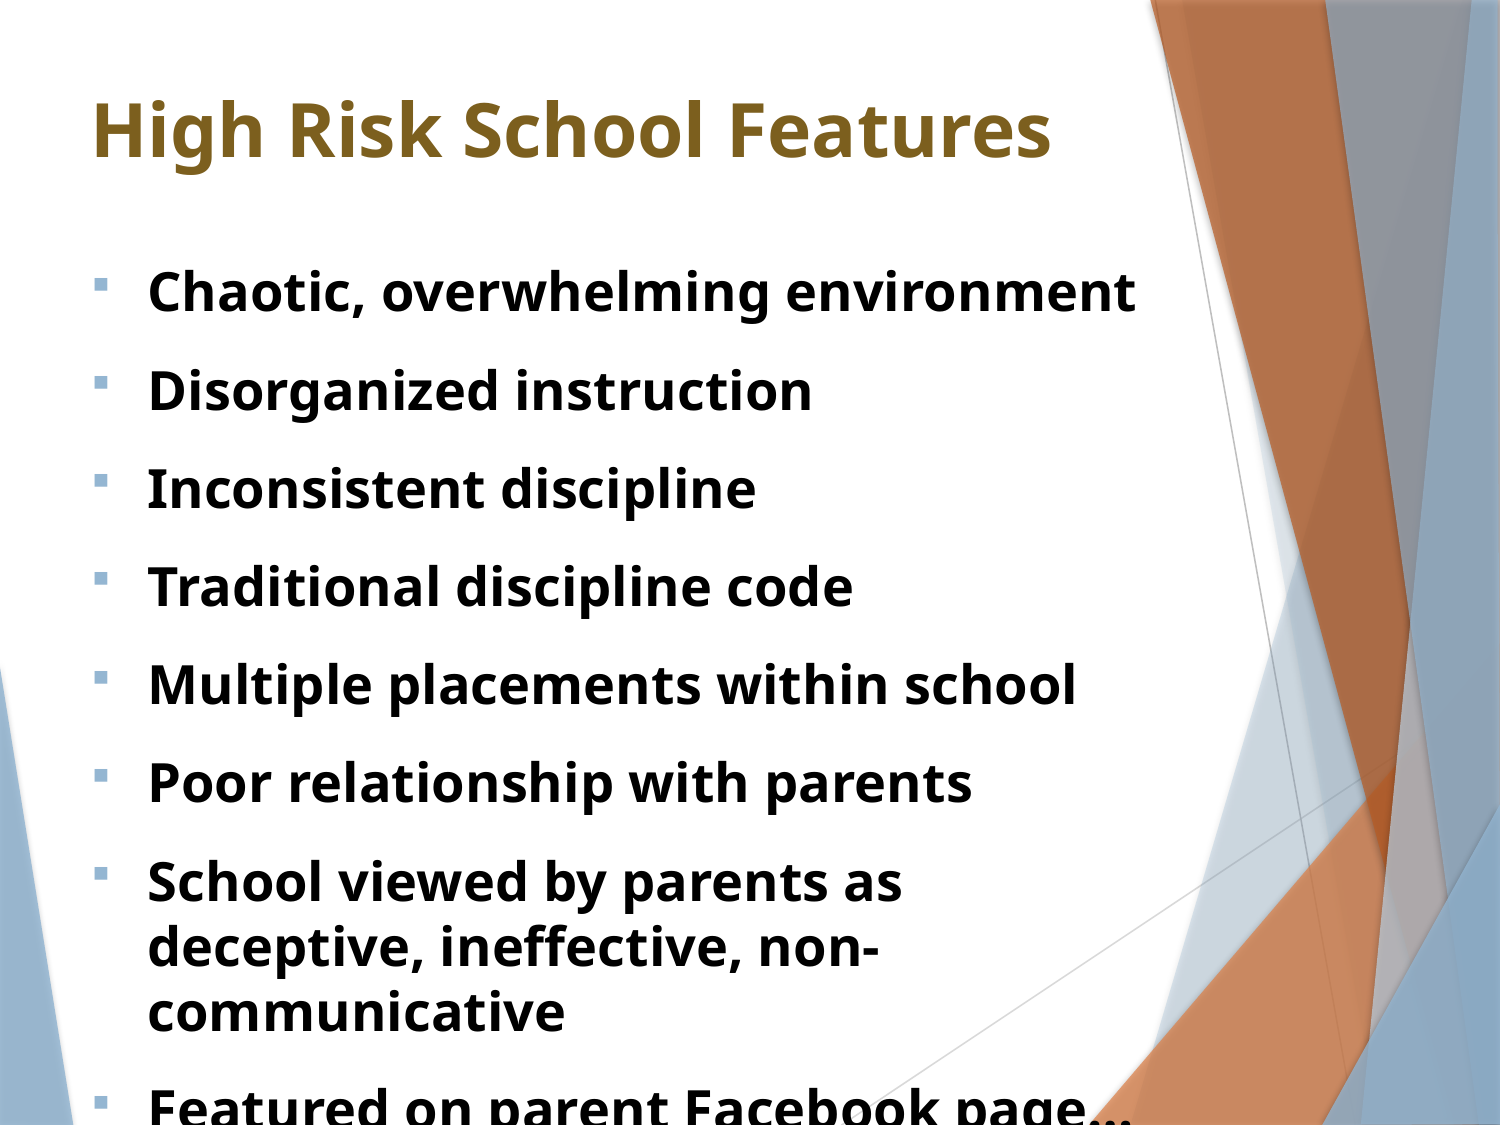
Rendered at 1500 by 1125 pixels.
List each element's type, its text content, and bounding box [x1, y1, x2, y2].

title High Risk School Features [75, 75, 1288, 250]
list Chaotic, overwhelming environment Disorganized instruction Inconsistent discipline Traditional discipline code Multiple placements within school Poor relationship with parents School viewed by parents as deceptive, ineffective, non-communicative Featured on parent Facebook page… [76, 249, 1175, 1125]
